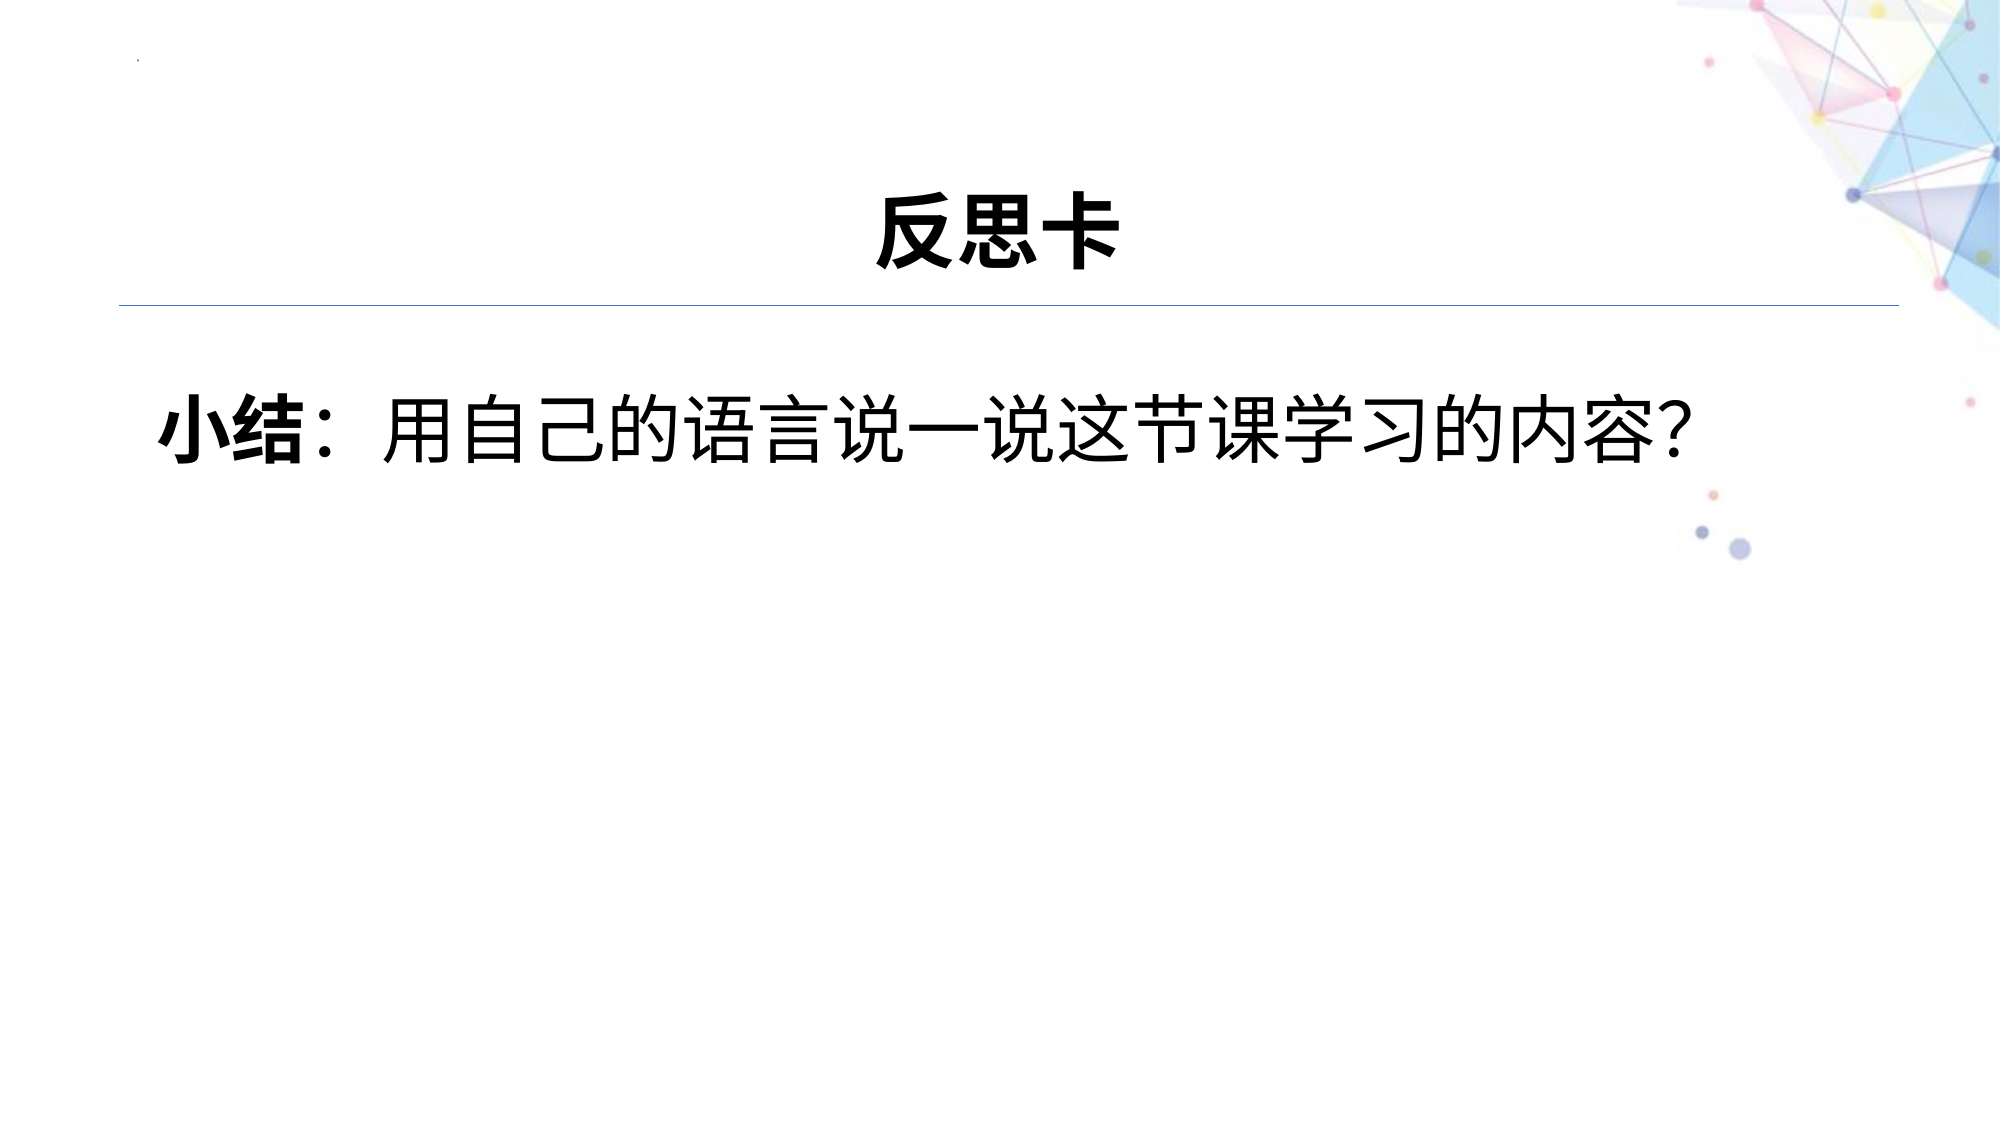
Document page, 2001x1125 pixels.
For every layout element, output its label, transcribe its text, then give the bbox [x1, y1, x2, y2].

picture [1677, 0, 1999, 575]
text_box 小结：用自己的语言说一说这节课学习的内容？ [141, 374, 1755, 480]
text_box 反思卡 [858, 172, 1142, 287]
